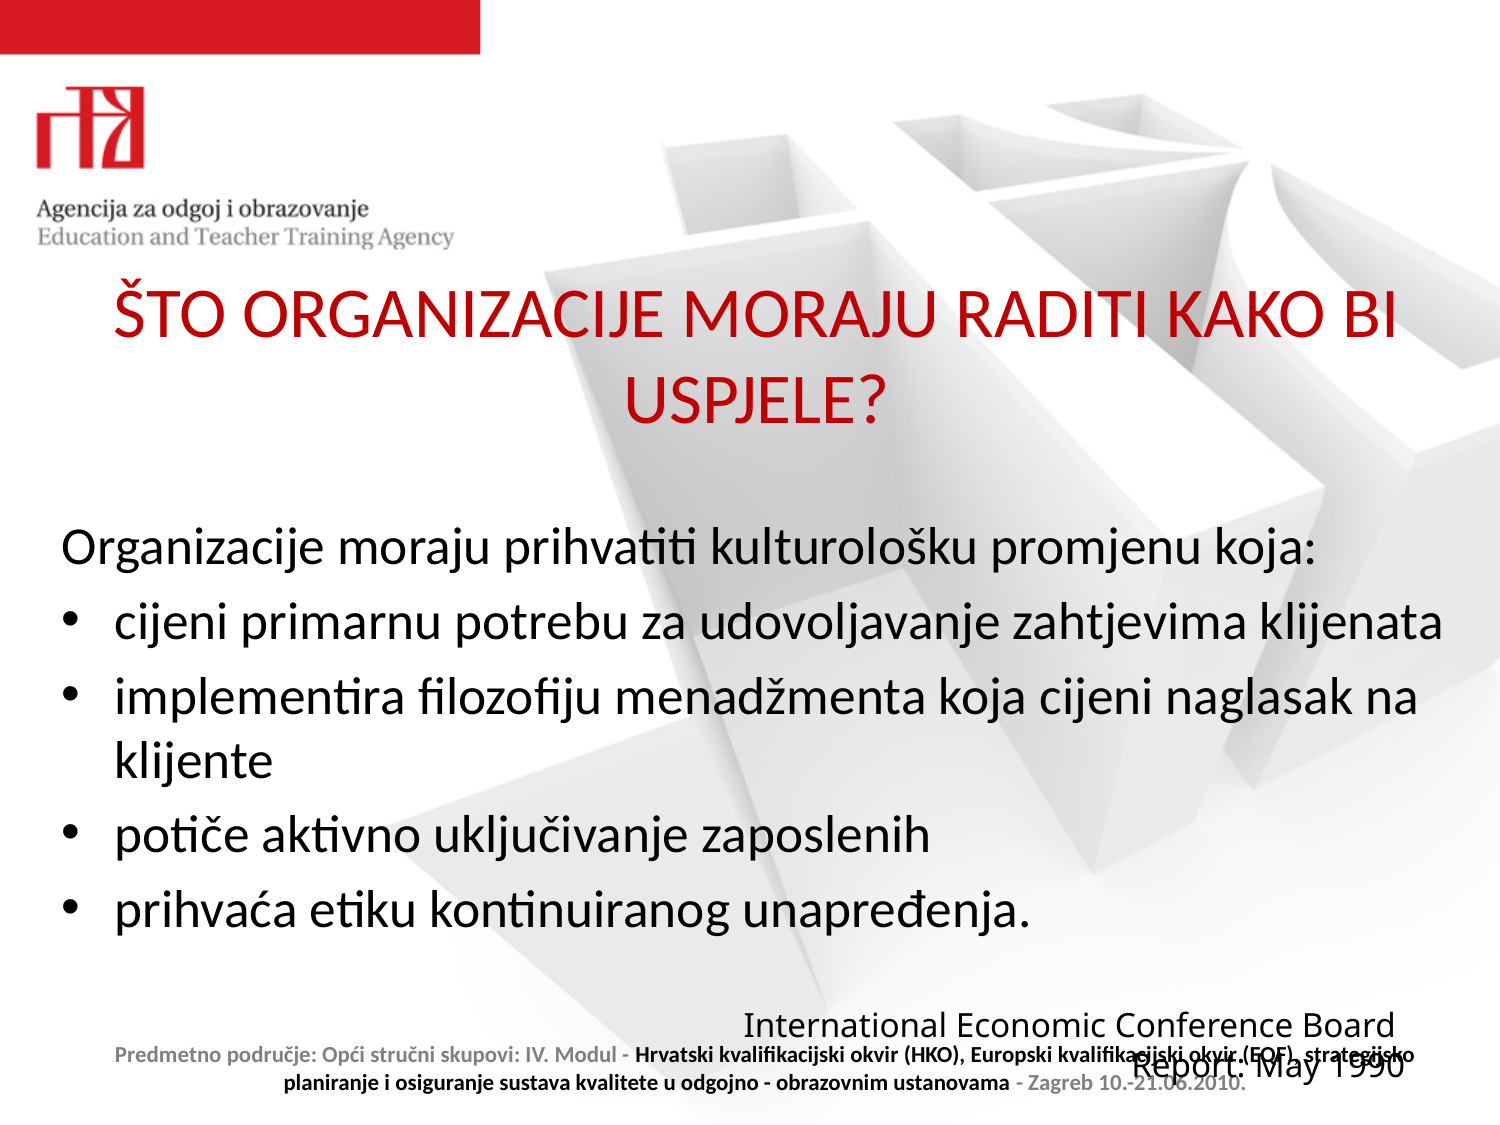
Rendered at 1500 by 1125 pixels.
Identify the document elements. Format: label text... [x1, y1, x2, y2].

title ŠTO ORGANIZACIJE MORAJU RADITI KAKO BI USPJELE? [82, 257, 1432, 446]
list Organizacije moraju prihvatiti kulturološku promjenu koja: cijeni primarnu potrebu za udovoljavanje zahtjevima klijenata implementira filozofiju menadžmenta koja cijeni naglasak na klijente potiče aktivno uključivanje zaposlenih prihvaća etiku kontinuiranog unapređenja. [46, 503, 1465, 1005]
text_box International Economic Conference Board Report: May 1990 [728, 996, 1421, 1091]
picture [0, 0, 1500, 1125]
